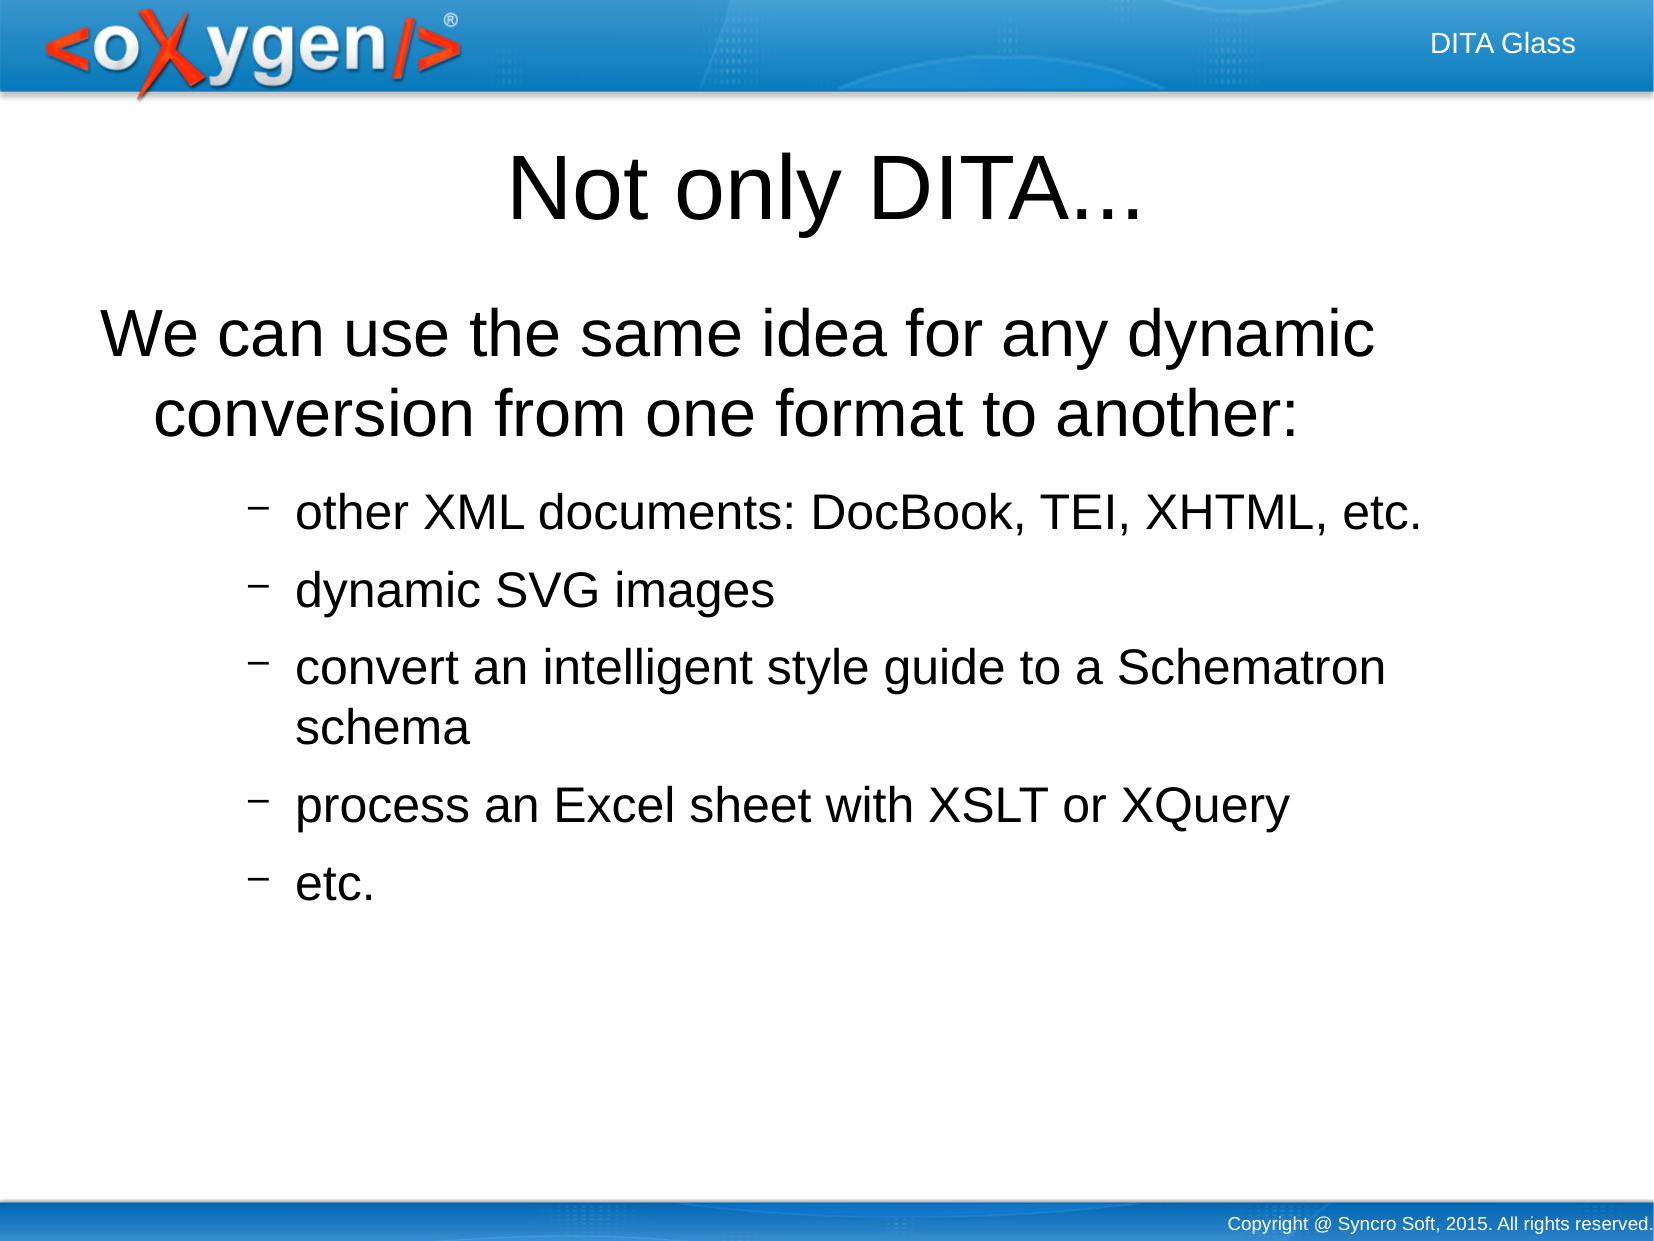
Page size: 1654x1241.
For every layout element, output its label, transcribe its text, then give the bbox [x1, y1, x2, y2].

picture [0, 0, 1654, 109]
title Not only DITA... [82, 78, 1571, 286]
list We can use the same idea for any dynamic conversion from one format to another: other XML documents: DocBook, TEI, XHTML, etc. dynamic SVG images convert an intelligent style guide to a Schematron schema process an Excel sheet with XSLT or XQuery etc. [82, 290, 1571, 1010]
picture [0, 1195, 1654, 1241]
